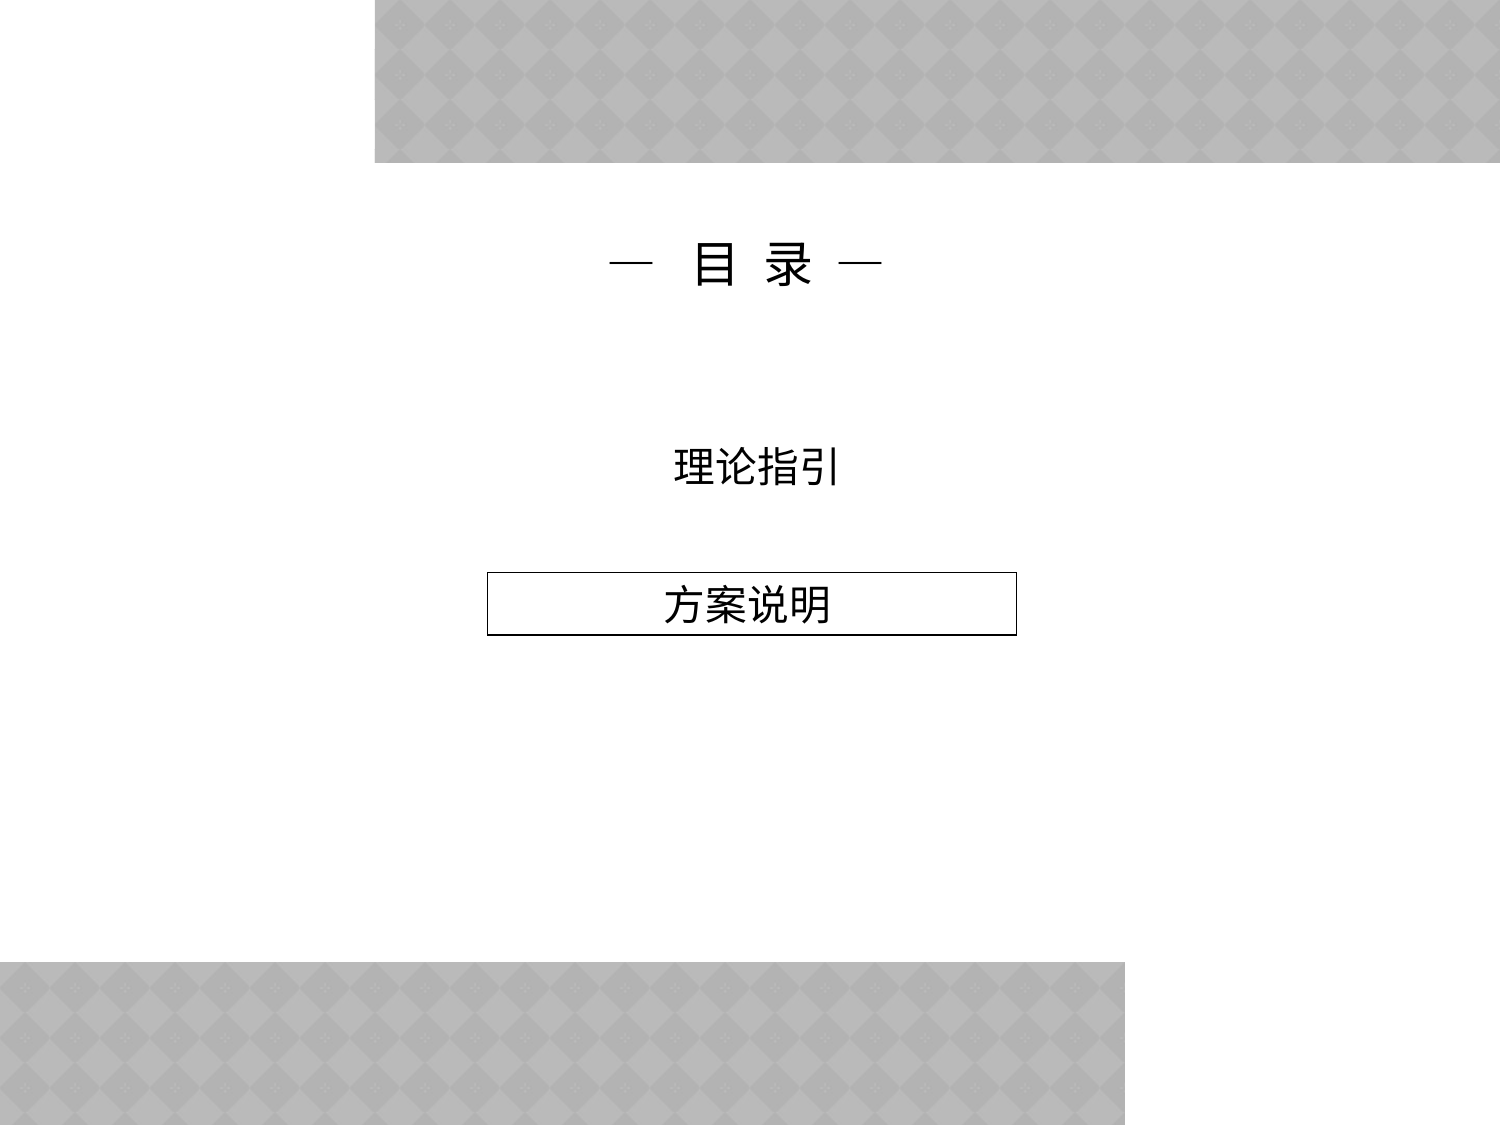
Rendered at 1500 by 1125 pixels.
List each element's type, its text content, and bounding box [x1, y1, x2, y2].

text_box 理论指引 [483, 434, 1013, 497]
text_box — 目 录 — [549, 231, 942, 295]
text_box 方案说明 [487, 572, 1017, 636]
